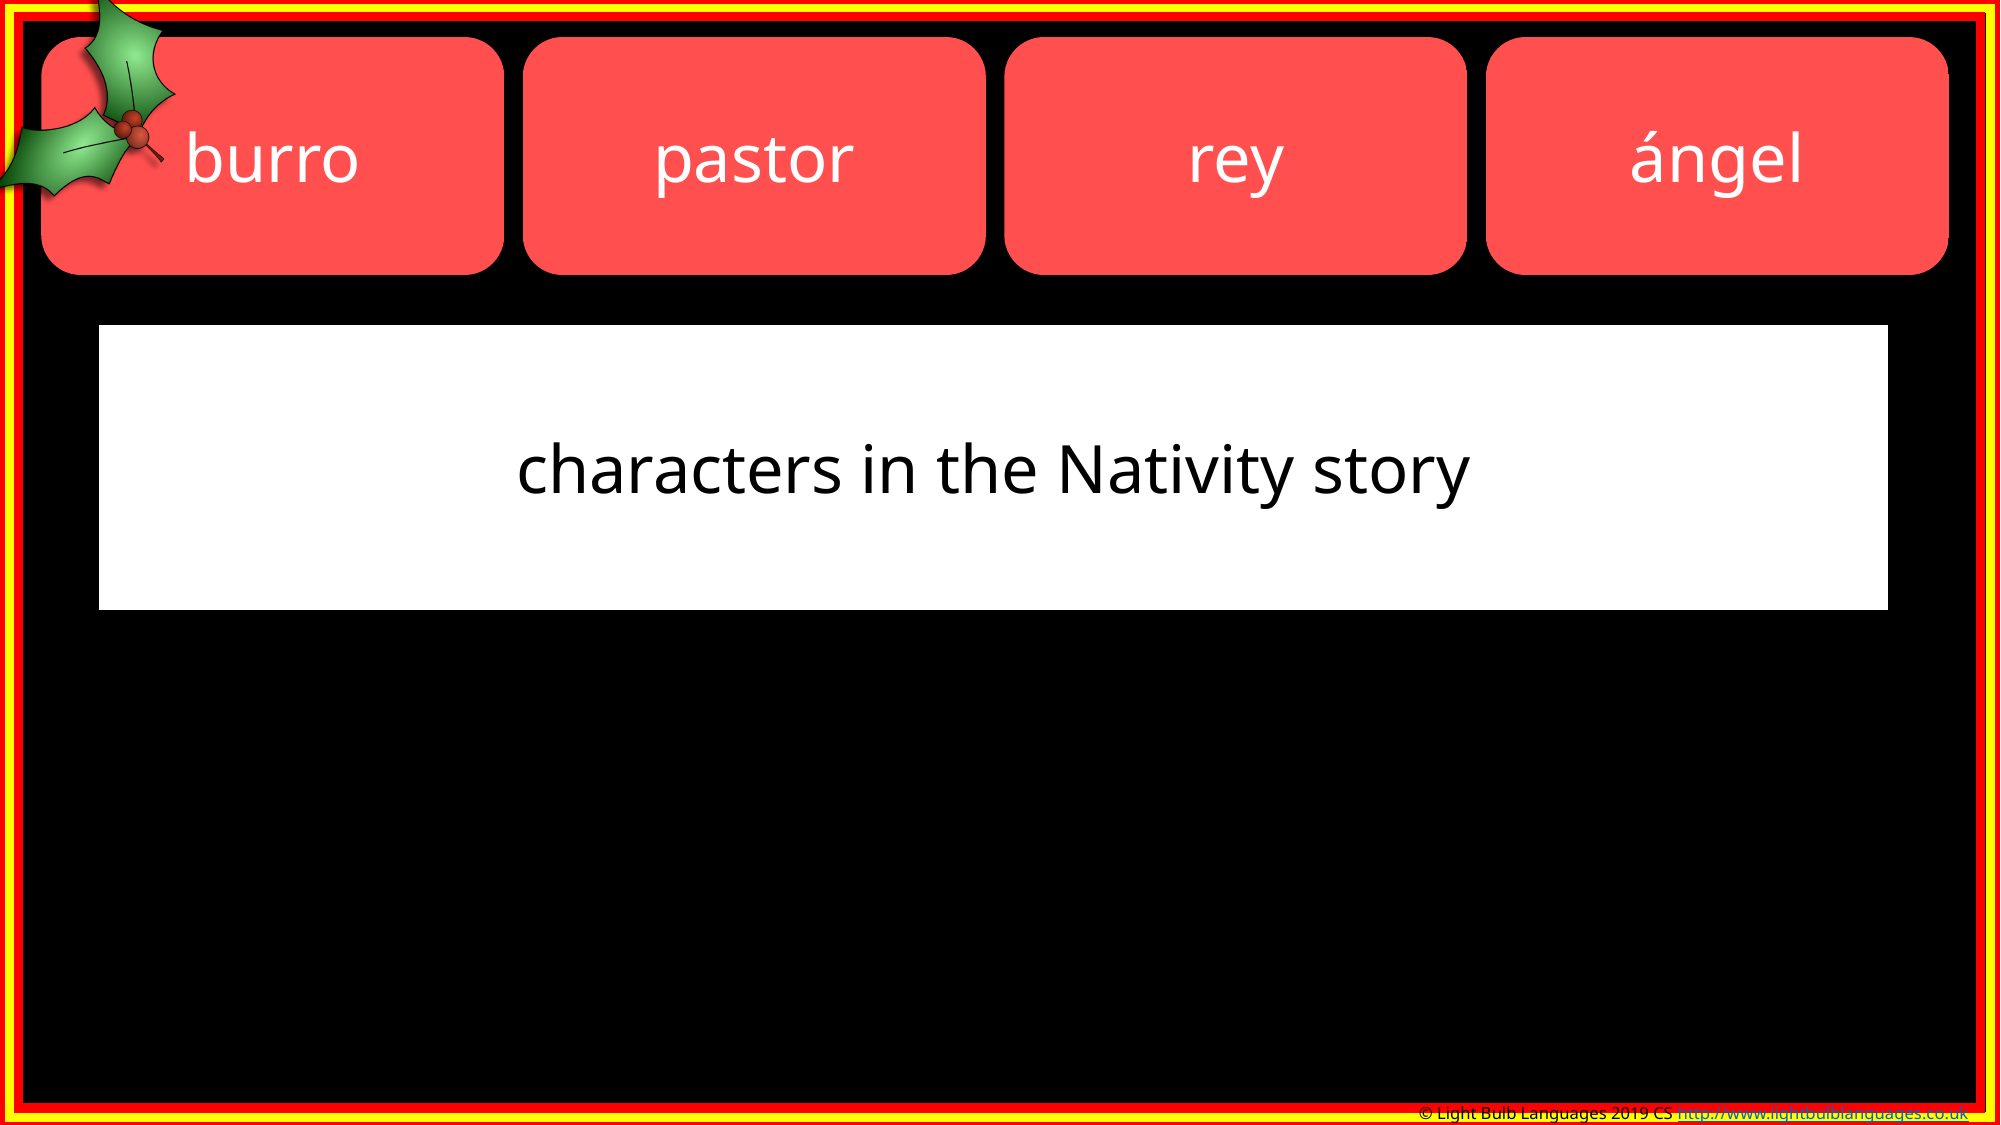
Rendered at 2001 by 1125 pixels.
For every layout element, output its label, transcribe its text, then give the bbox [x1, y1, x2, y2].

text_box rey [1003, 35, 1469, 277]
text_box [0, 211, 1404, 1125]
picture [0, 0, 197, 211]
text_box burro [40, 35, 506, 277]
text_box [197, 0, 2000, 1095]
text_box [9, 211, 1404, 1118]
text_box ángel [1484, 35, 1950, 277]
text_box pastor [521, 35, 987, 277]
text_box © Light Bulb Languages 2019 CS http://www.lightbulblanguages.co.uk [1404, 1095, 2000, 1125]
text_box [197, 8, 1992, 1095]
text_box [17, 15, 1982, 1109]
text_box characters in the Nativity story [99, 325, 1888, 610]
